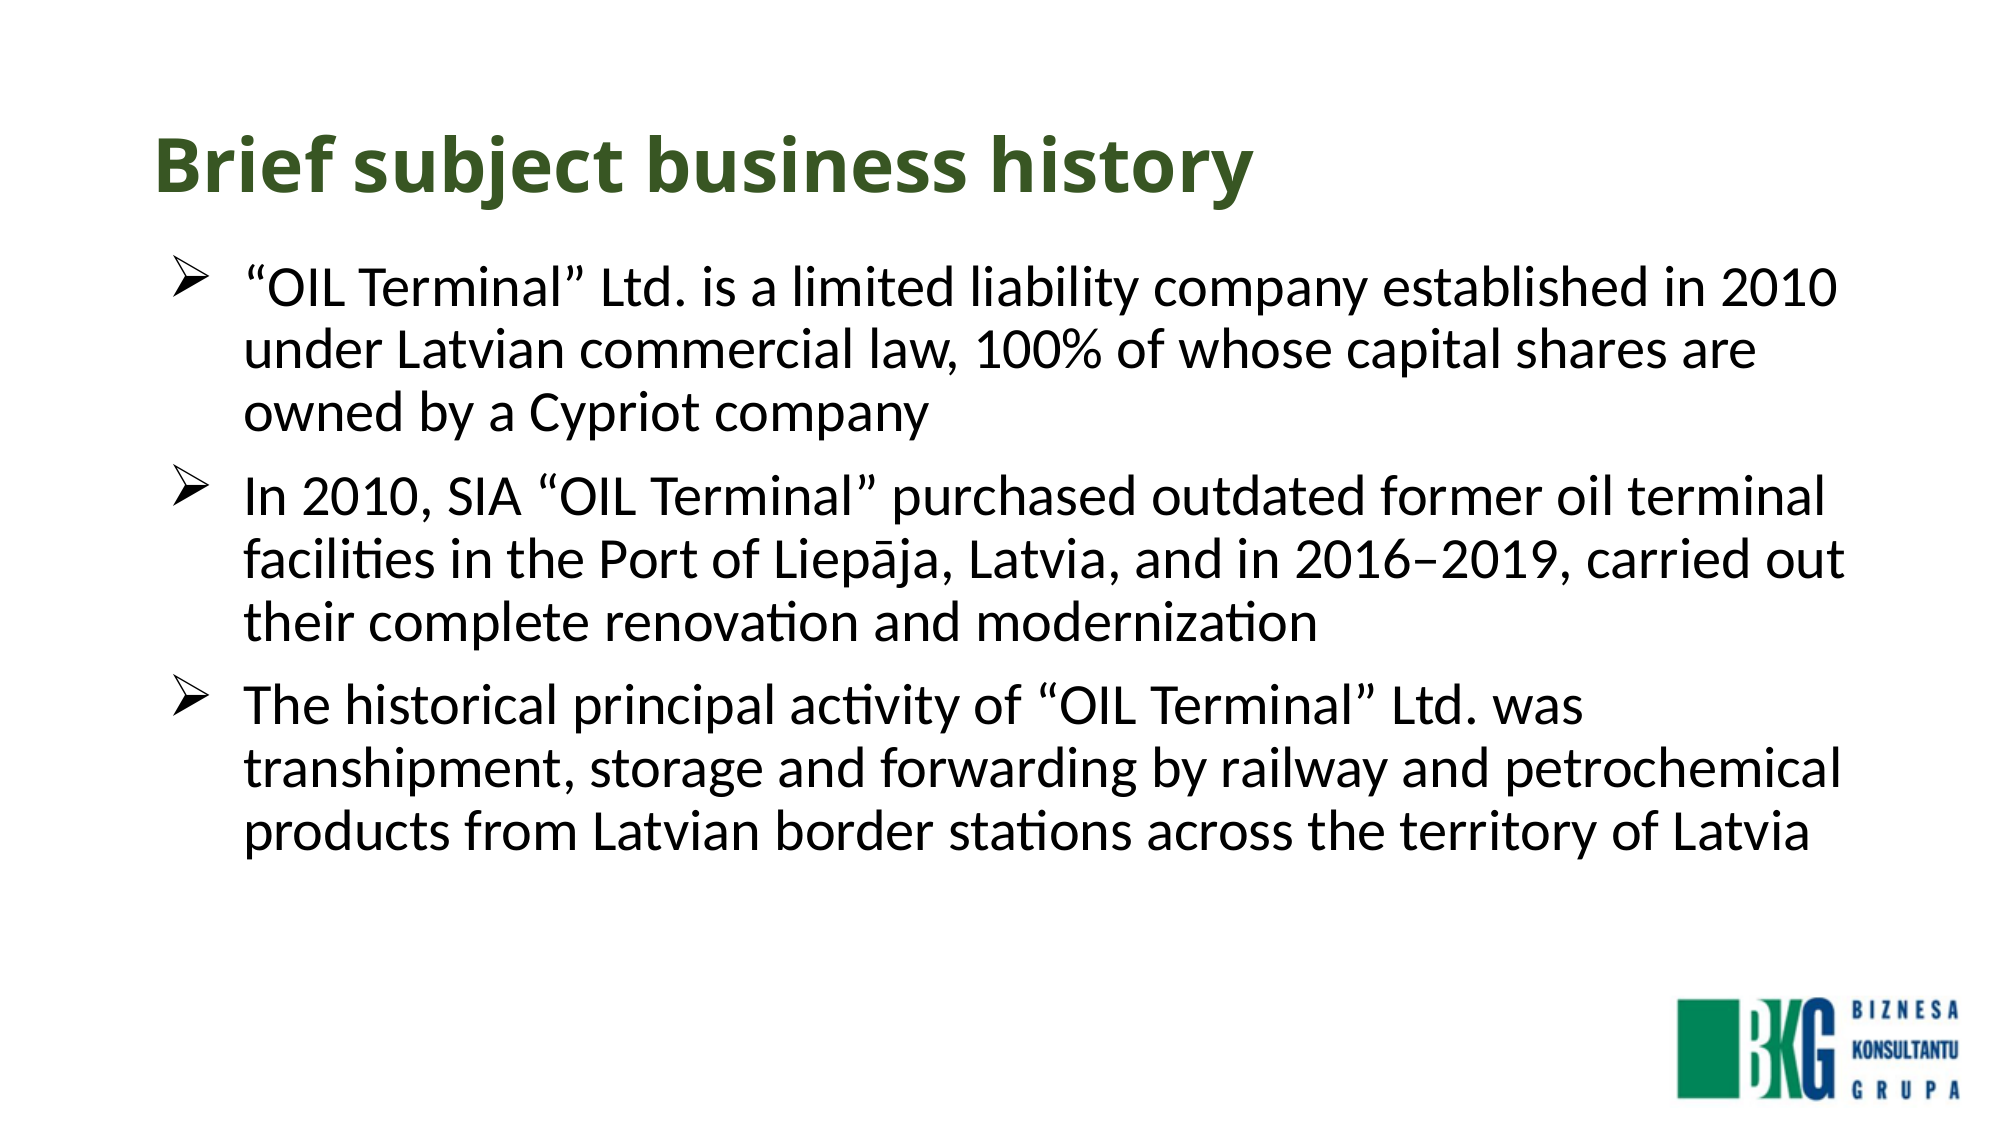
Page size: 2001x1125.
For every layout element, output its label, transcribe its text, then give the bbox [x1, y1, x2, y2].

title Brief subject business history [137, 59, 1863, 278]
picture [1667, 993, 1966, 1108]
list “OIL Terminal” Ltd. is a limited liability company established in 2010 under Latvian commercial law, 100% of whose capital shares are owned by a Cypriot company In 2010, SIA “OIL Terminal” purchased outdated former oil terminal facilities in the Port of Liepāja, Latvia, and in 2016–2019, carried out their complete renovation and modernization The historical principal activity of “OIL Terminal” Ltd. was transhipment, storage and forwarding by railway and petrochemical products from Latvian border stations across the territory of Latvia [153, 248, 1879, 963]
